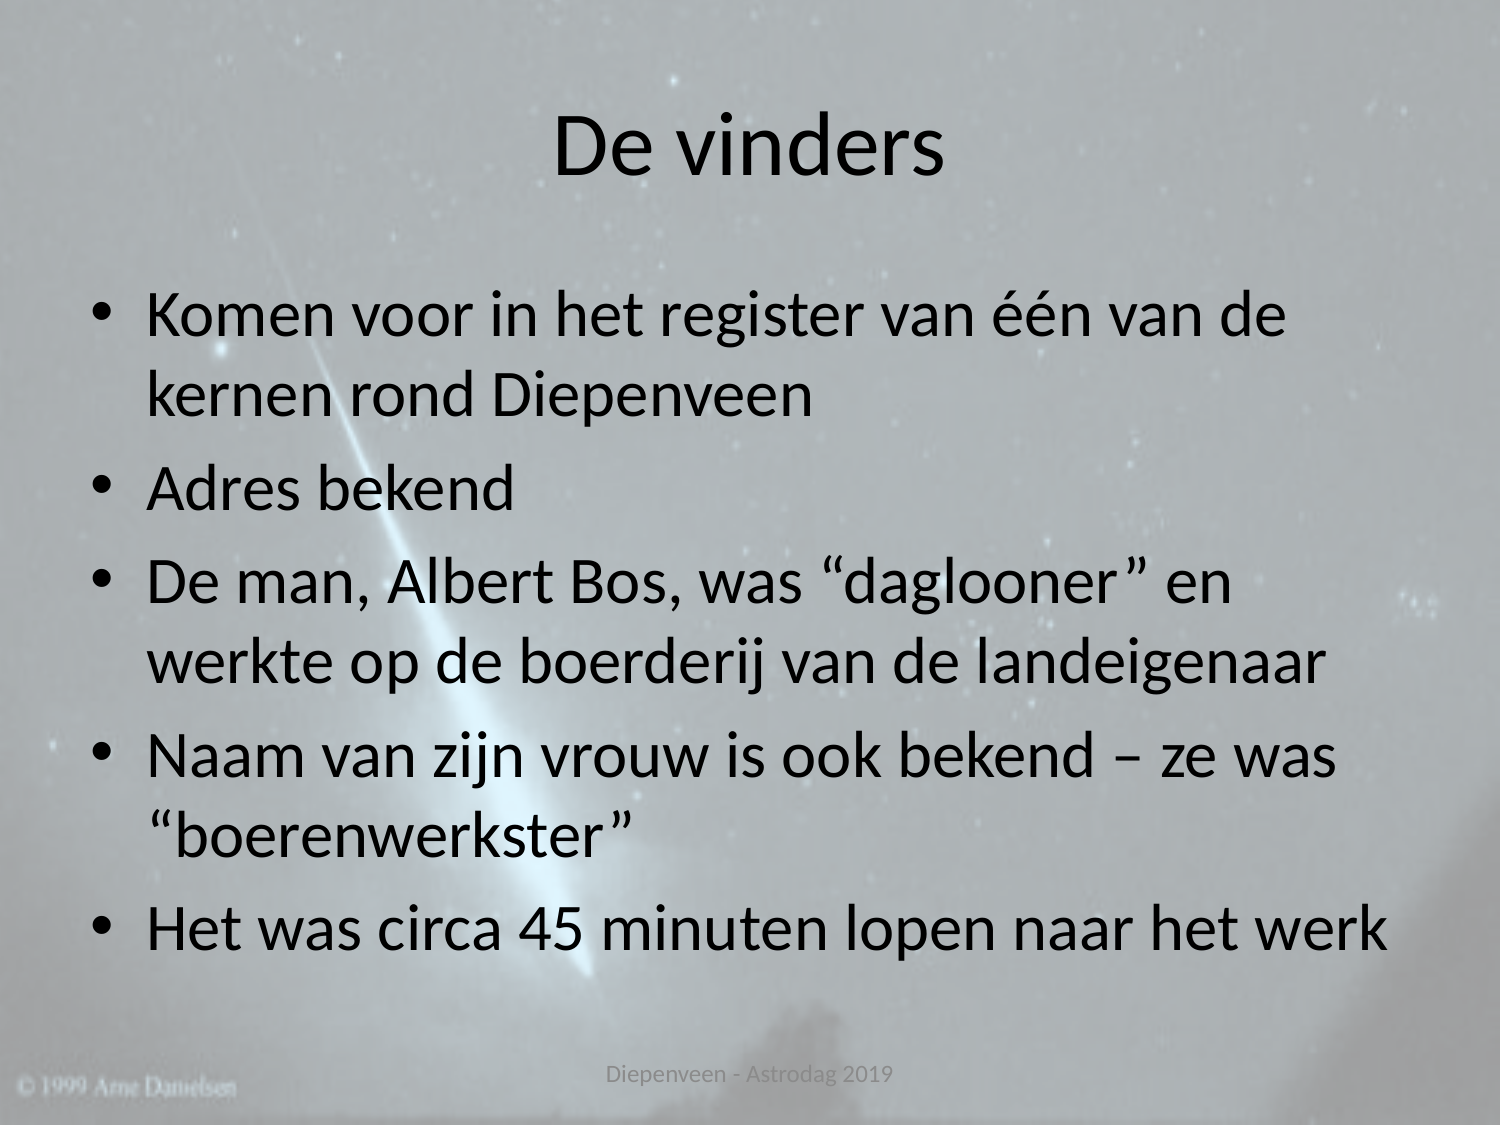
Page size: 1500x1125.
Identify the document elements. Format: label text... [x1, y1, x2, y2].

list Komen voor in het register van één van de kernen rond Diepenveen Adres bekend De man, Albert Bos, was “daglooner” en werkte op de boerderij van de landeigenaar Naam van zijn vrouw is ook bekend – ze was “boerenwerkster” Het was circa 45 minuten lopen naar het werk [75, 262, 1425, 1005]
title De vinders [75, 45, 1425, 233]
footer Diepenveen - Astrodag 2019 [512, 1042, 988, 1103]
